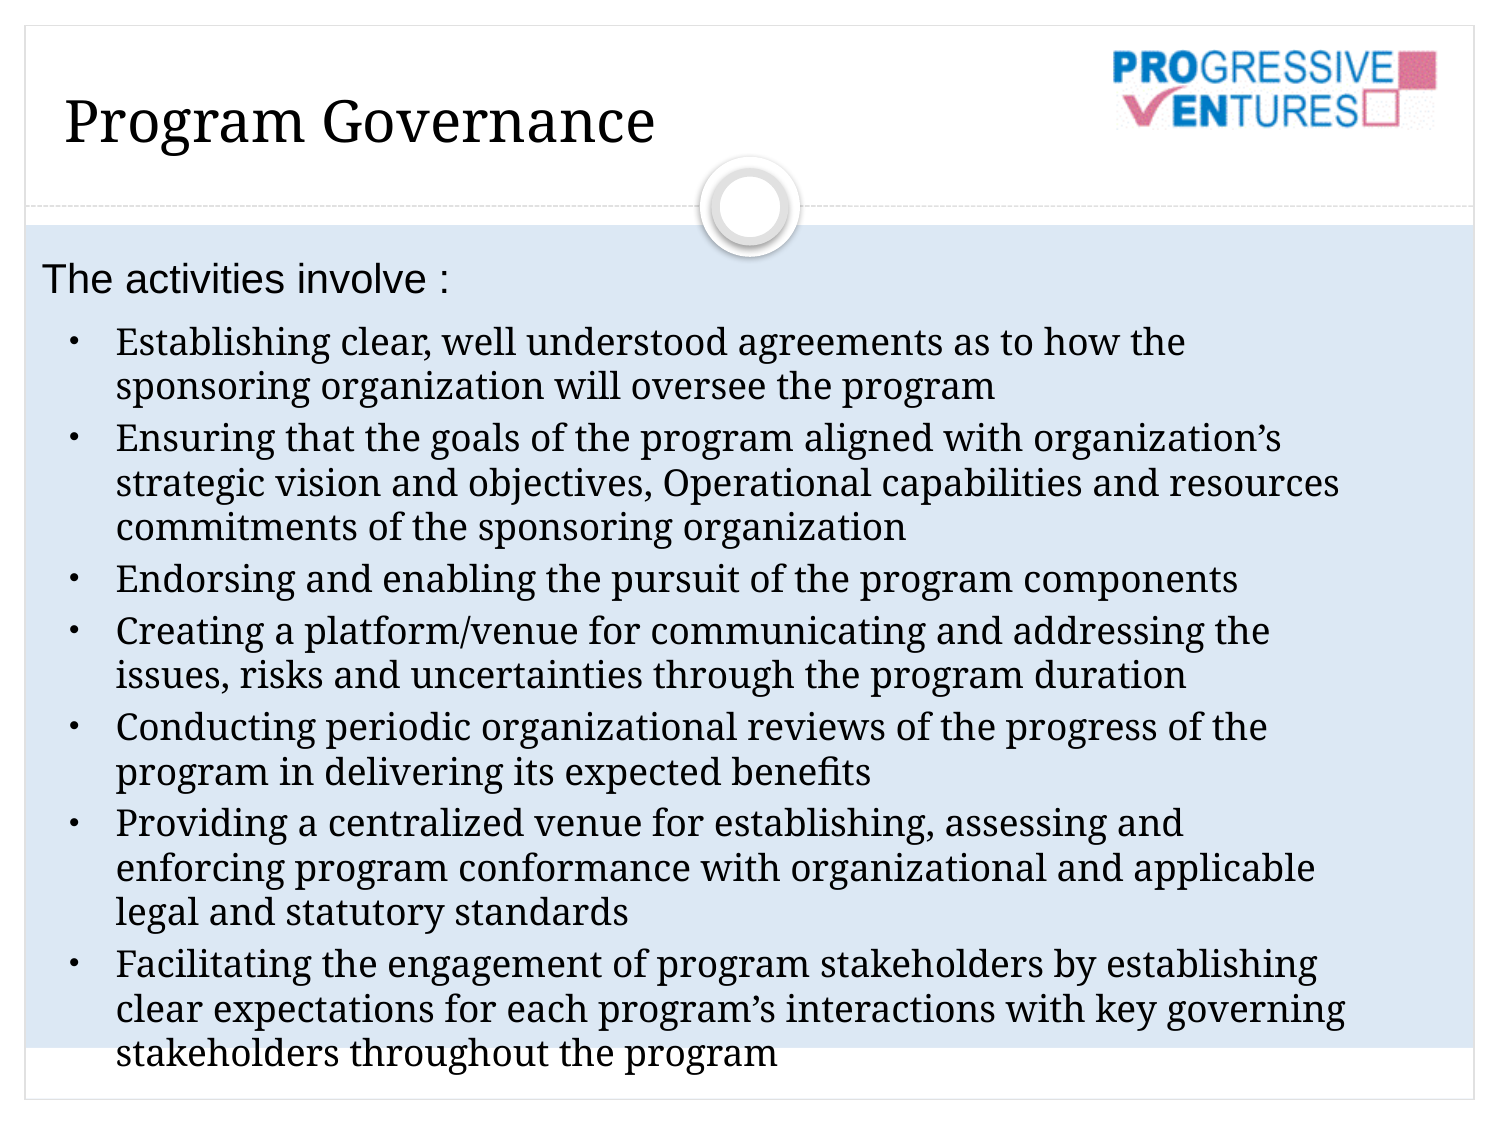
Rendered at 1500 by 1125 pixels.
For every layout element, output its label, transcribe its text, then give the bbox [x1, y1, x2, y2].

text_box The activities involve : [26, 244, 466, 309]
title Program Governance [49, 37, 1450, 163]
list Establishing clear, well understood agreements as to how the sponsoring organization will oversee the program Ensuring that the goals of the program aligned with organization’s strategic vision and objectives, Operational capabilities and resources commitments of the sponsoring organization Endorsing and enabling the pursuit of the program components Creating a platform/venue for communicating and addressing the issues, risks and uncertainties through the program duration Conducting periodic organizational reviews of the progress of the program in delivering its expected benefits Providing a centralized venue for establishing, assessing and enforcing program conformance with organizational and applicable legal and statutory standards Facilitating the engagement of program stakeholders by establishing clear expectations for each program’s interactions with key governing stakeholders throughout the program [53, 310, 1367, 1088]
